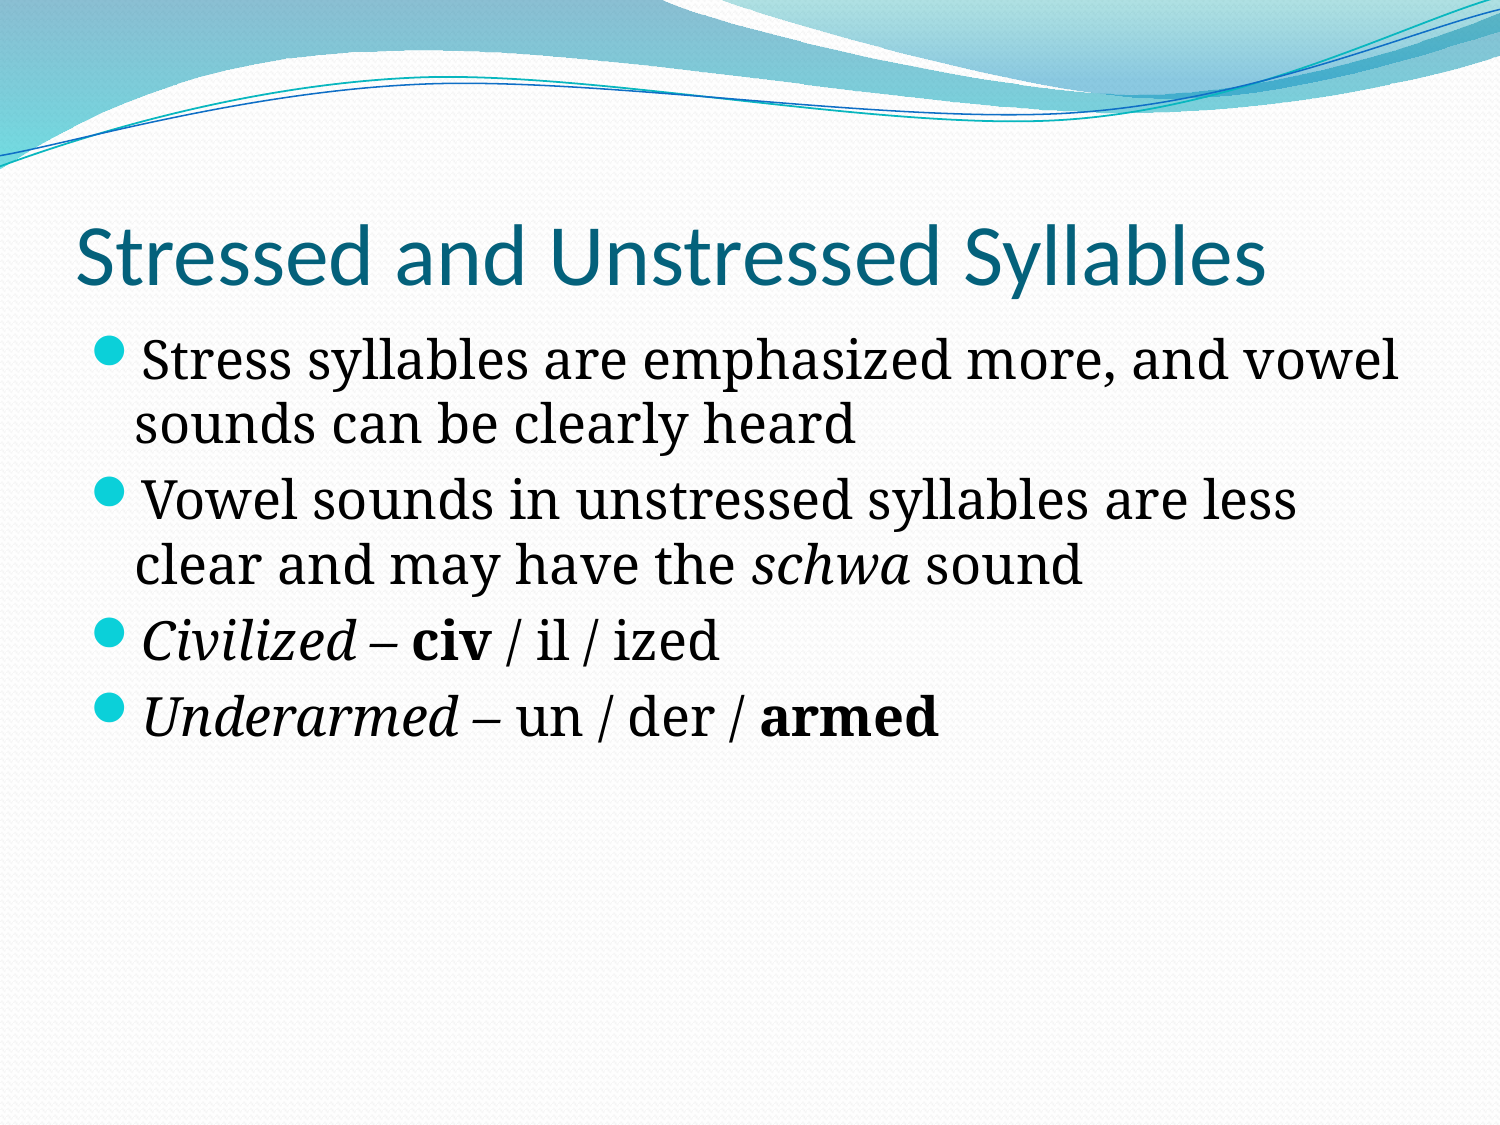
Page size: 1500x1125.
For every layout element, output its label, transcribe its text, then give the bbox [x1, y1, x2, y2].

list Stress syllables are emphasized more, and vowel sounds can be clearly heard Vowel sounds in unstressed syllables are less clear and may have the schwa sound Civilized – civ / il / ized Underarmed – un / der / armed [74, 317, 1426, 1038]
title Stressed and Unstressed Syllables [74, 115, 1426, 304]
